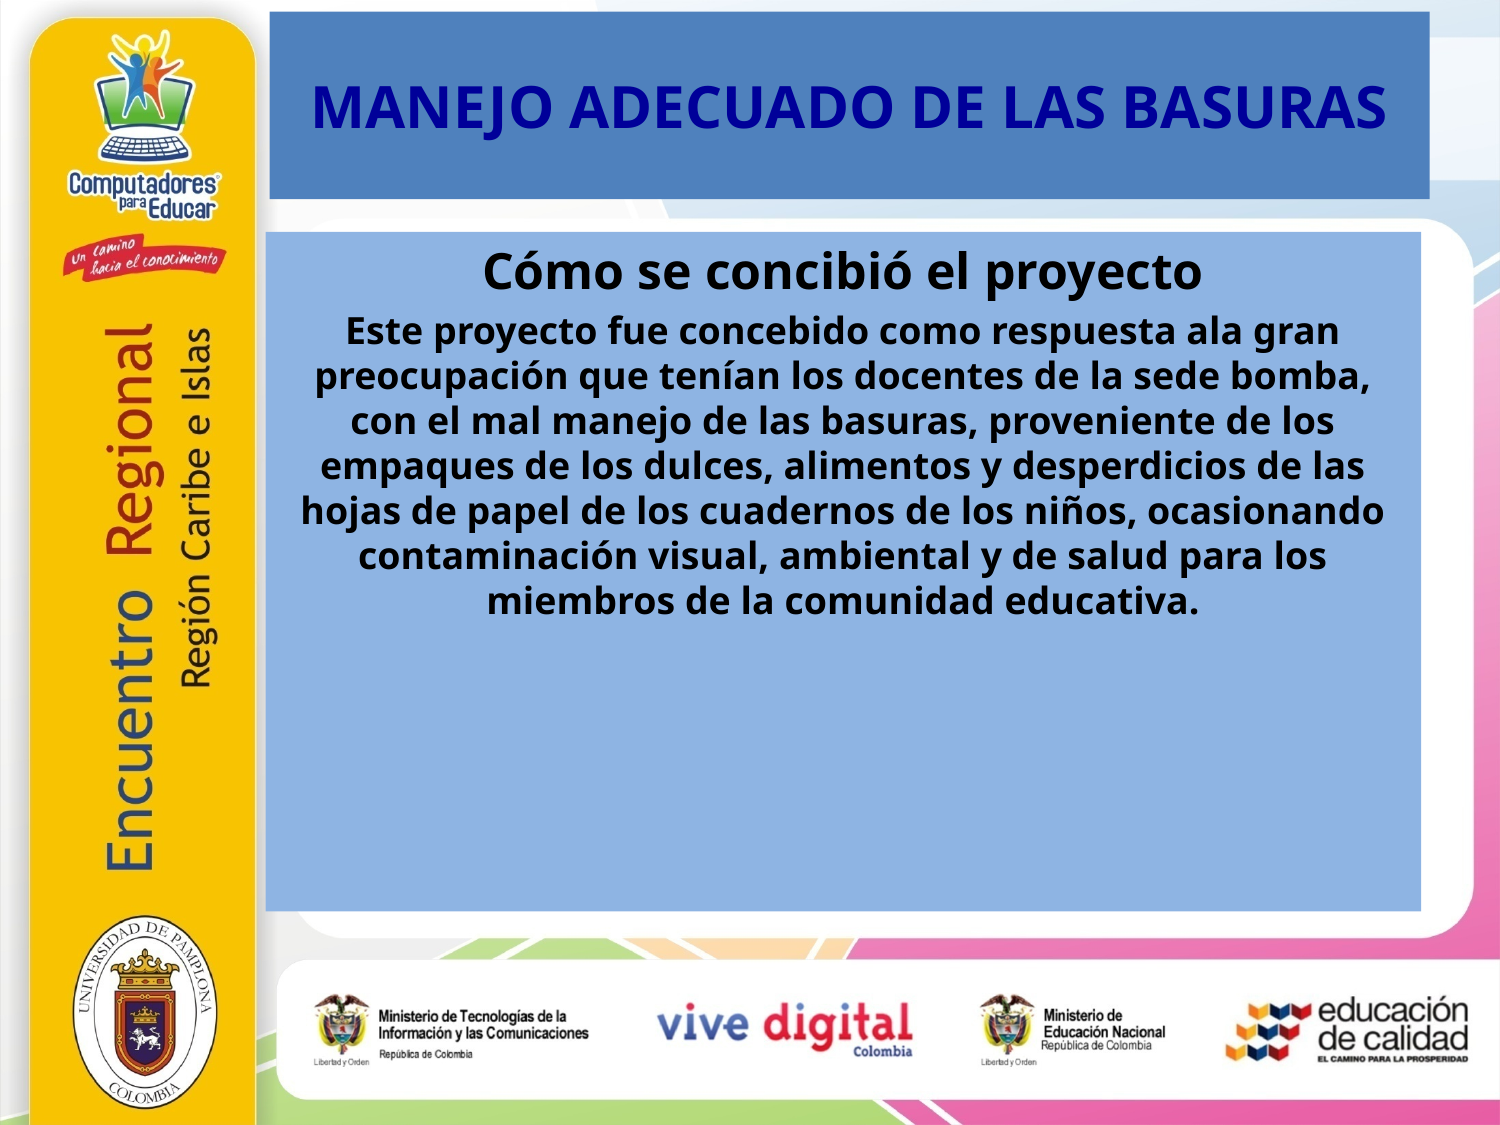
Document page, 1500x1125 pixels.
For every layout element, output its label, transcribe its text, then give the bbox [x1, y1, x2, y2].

list Cómo se concibió el proyecto Este proyecto fue concebido como respuesta ala gran preocupación que tenían los docentes de la sede bomba, con el mal manejo de las basuras, proveniente de los empaques de los dulces, alimentos y desperdicios de las hojas de papel de los cuadernos de los niños, ocasionando contaminación visual, ambiental y de salud para los miembros de la comunidad educativa. [265, 231, 1422, 912]
title MANEJO ADECUADO DE LAS BASURAS [269, 11, 1430, 200]
picture [0, 0, 1500, 1125]
